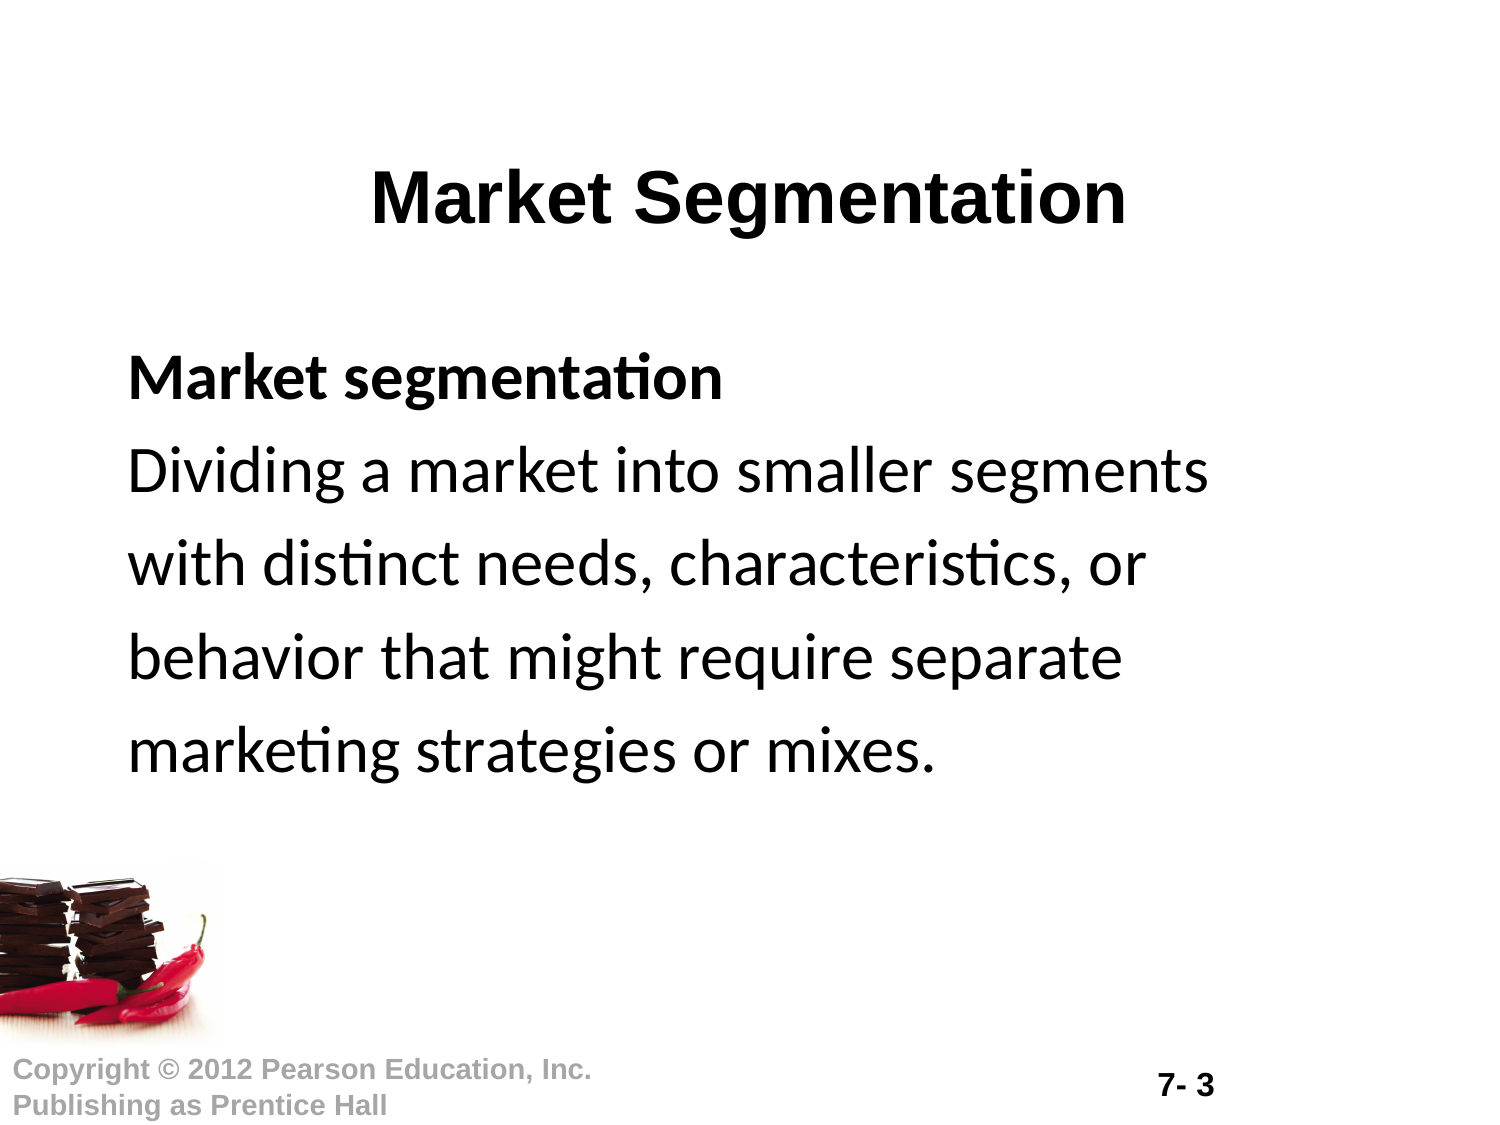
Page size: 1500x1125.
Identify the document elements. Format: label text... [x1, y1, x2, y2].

title Market Segmentation [112, 99, 1388, 288]
picture [0, 862, 225, 1050]
list Market segmentation Dividing a market into smaller segments with distinct needs, characteristics, or behavior that might require separate marketing strategies or mixes. [112, 324, 1388, 1001]
